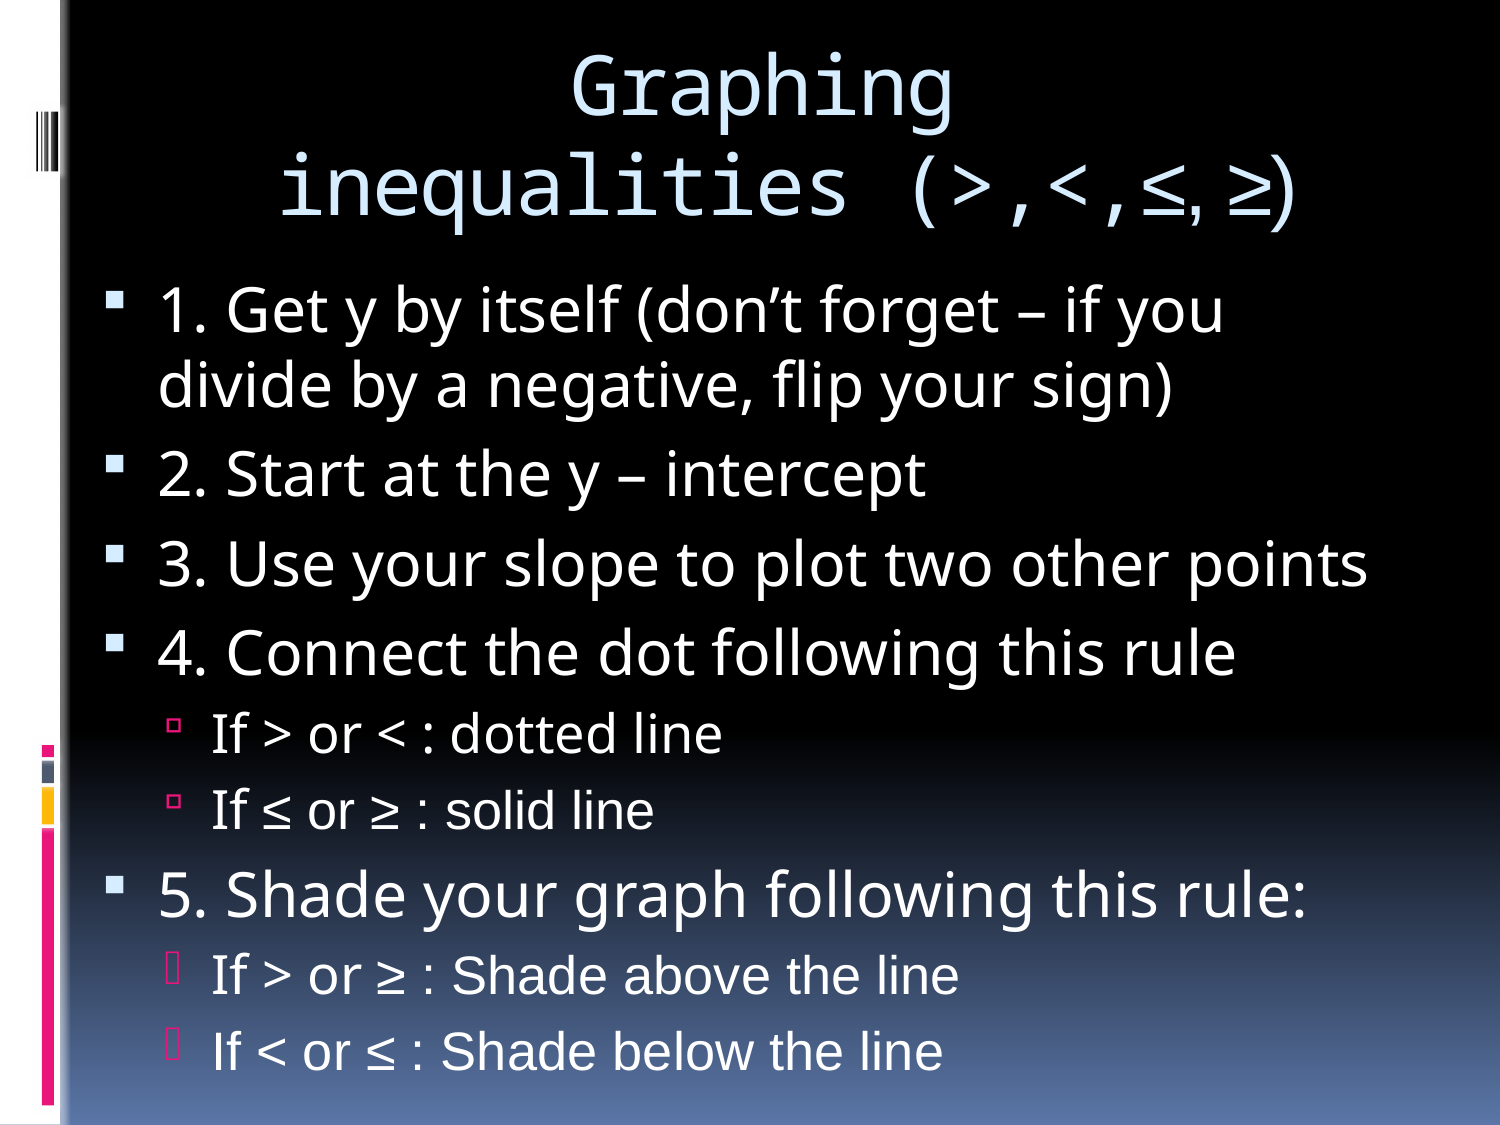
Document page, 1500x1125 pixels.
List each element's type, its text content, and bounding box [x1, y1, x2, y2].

title Graphing inequalities (>,<,≤, ≥) [150, 24, 1425, 175]
list 1. Get y by itself (don’t forget – if you divide by a negative, flip your sign) 2. Start at the y – intercept 3. Use your slope to plot two other points 4. Connect the dot following this rule If > or < : dotted line If ≤ or ≥ : solid line 5. Shade your graph following this rule: If > or ≥ : Shade above the line If < or ≤ : Shade below the line [75, 262, 1425, 1125]
